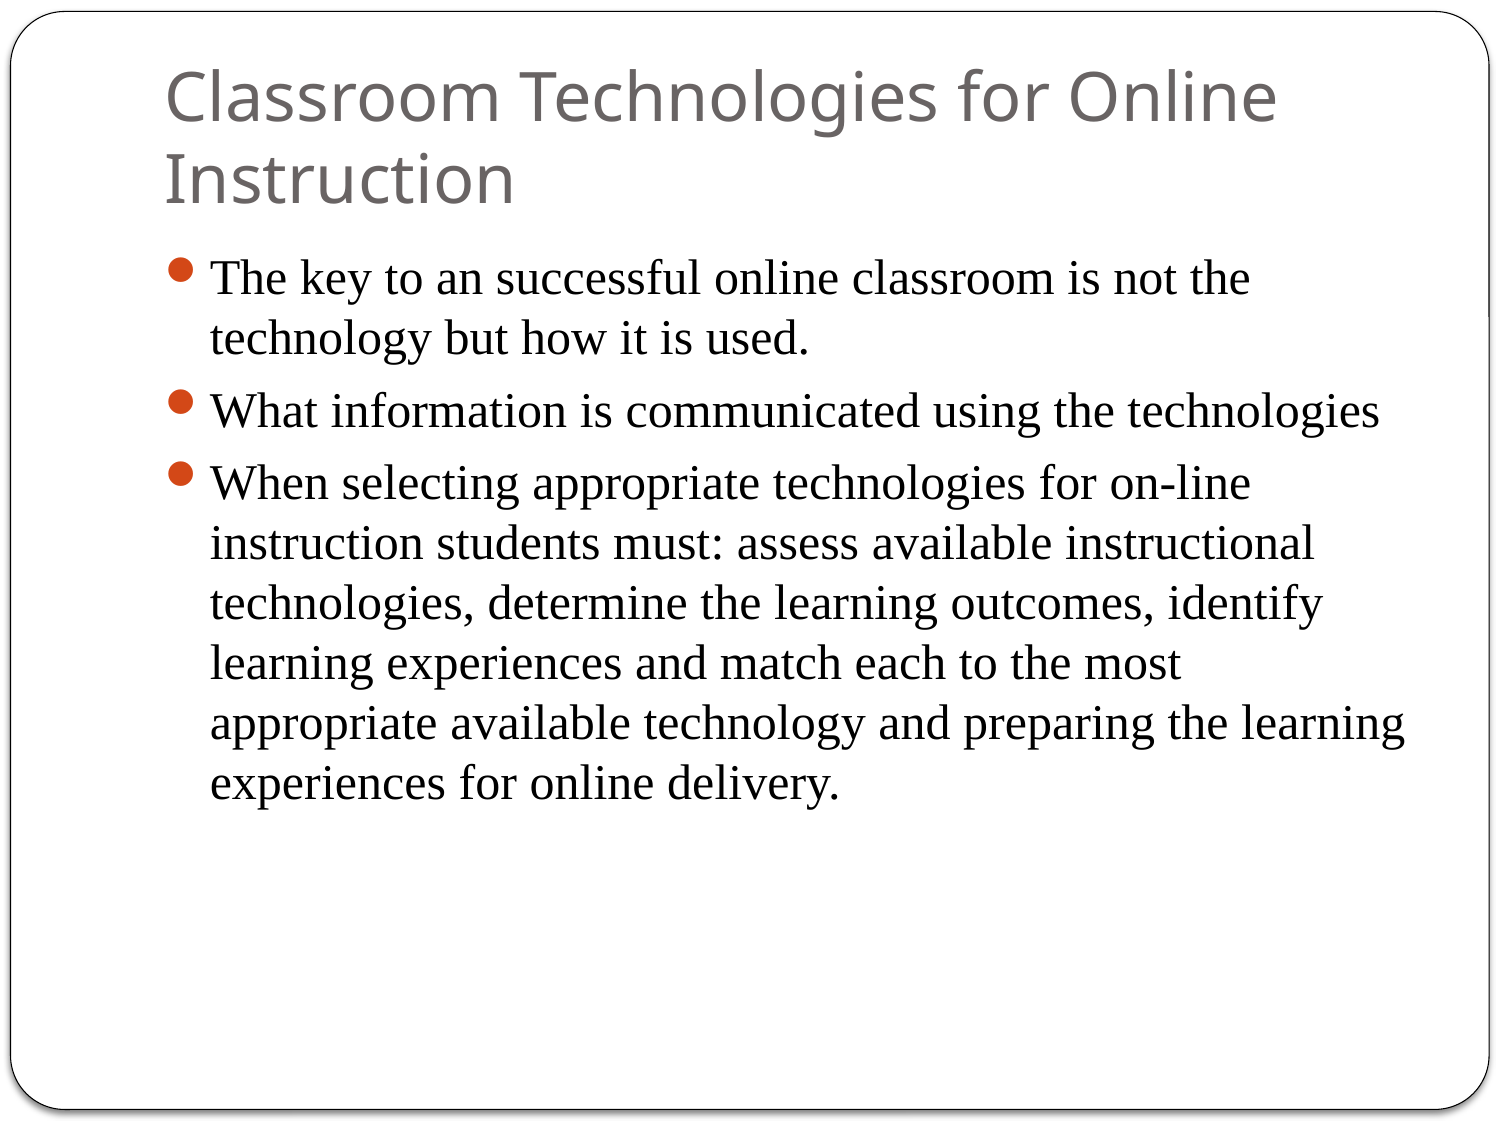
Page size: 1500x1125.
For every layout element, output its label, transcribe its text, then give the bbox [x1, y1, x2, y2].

list The key to an successful online classroom is not the technology but how it is used. What information is communicated using the technologies When selecting appropriate technologies for on-line instruction students must: assess available instructional technologies, determine the learning outcomes, identify learning experiences and match each to the most appropriate available technology and preparing the learning experiences for online delivery. [150, 237, 1425, 988]
title Classroom Technologies for Online Instruction [150, 45, 1425, 233]
